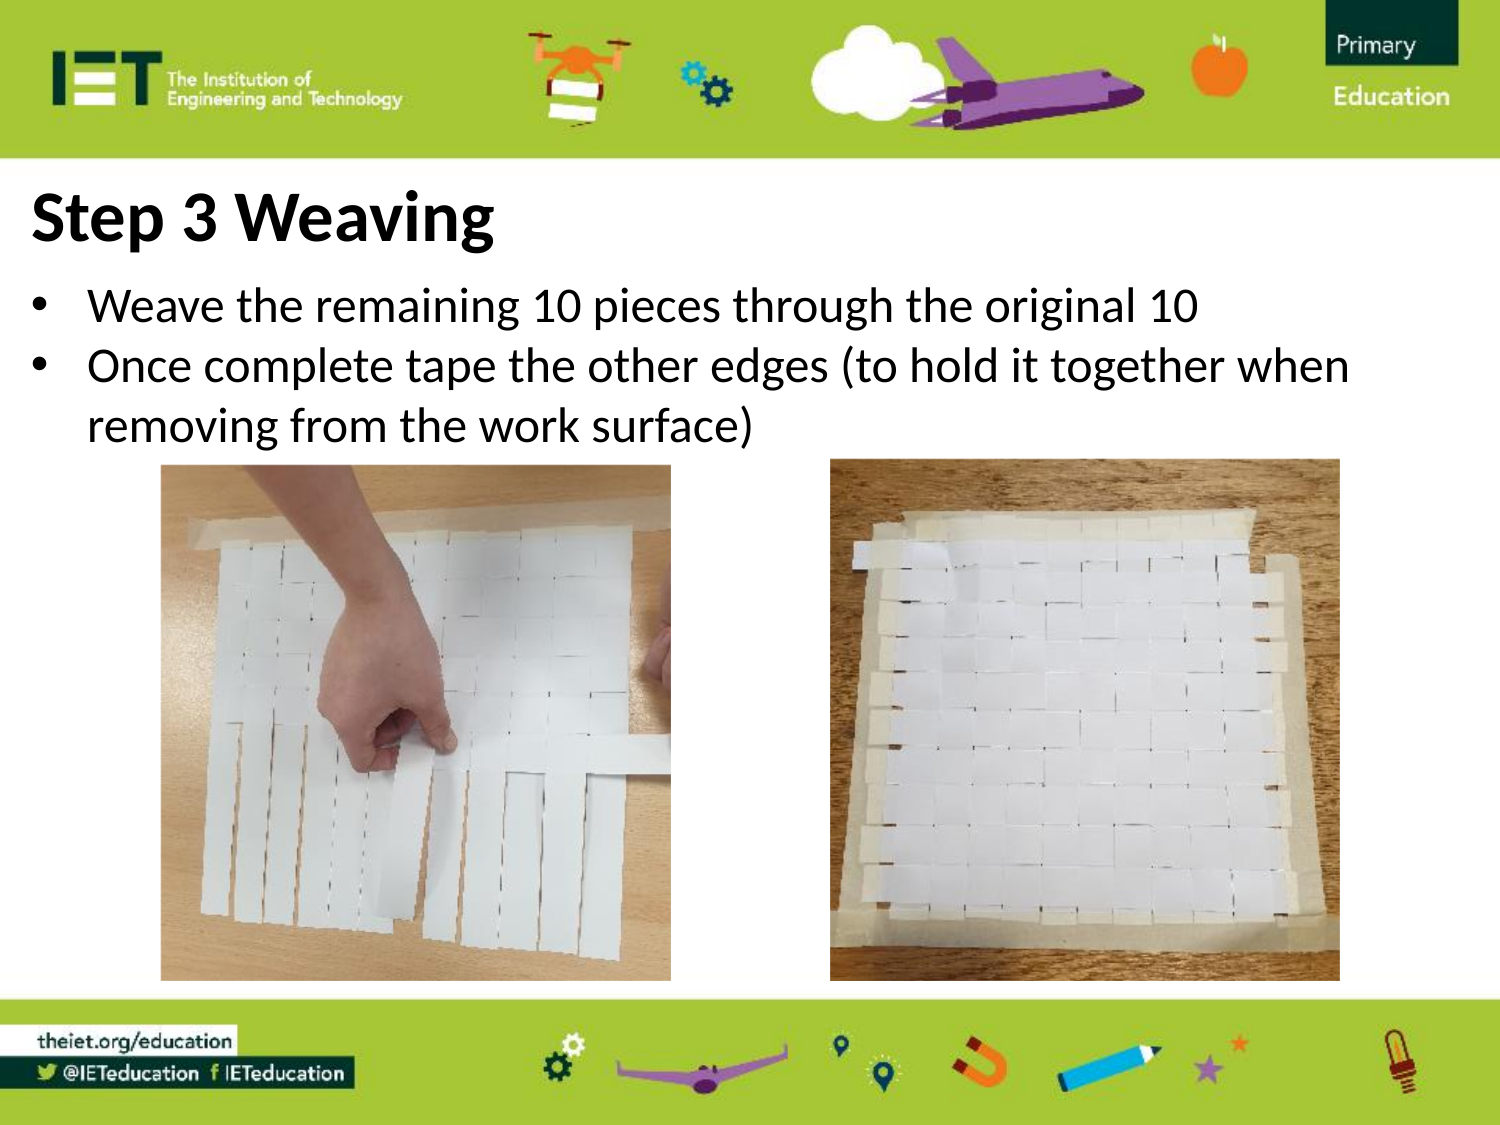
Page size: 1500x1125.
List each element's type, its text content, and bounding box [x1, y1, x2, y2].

text_box Weave the remaining 10 pieces through the original 10 Once complete tape the other edges (to hold it together when removing from the work surface) [16, 266, 1484, 520]
text_box Step 3 Weaving [16, 171, 1500, 266]
picture [0, 0, 1500, 1125]
